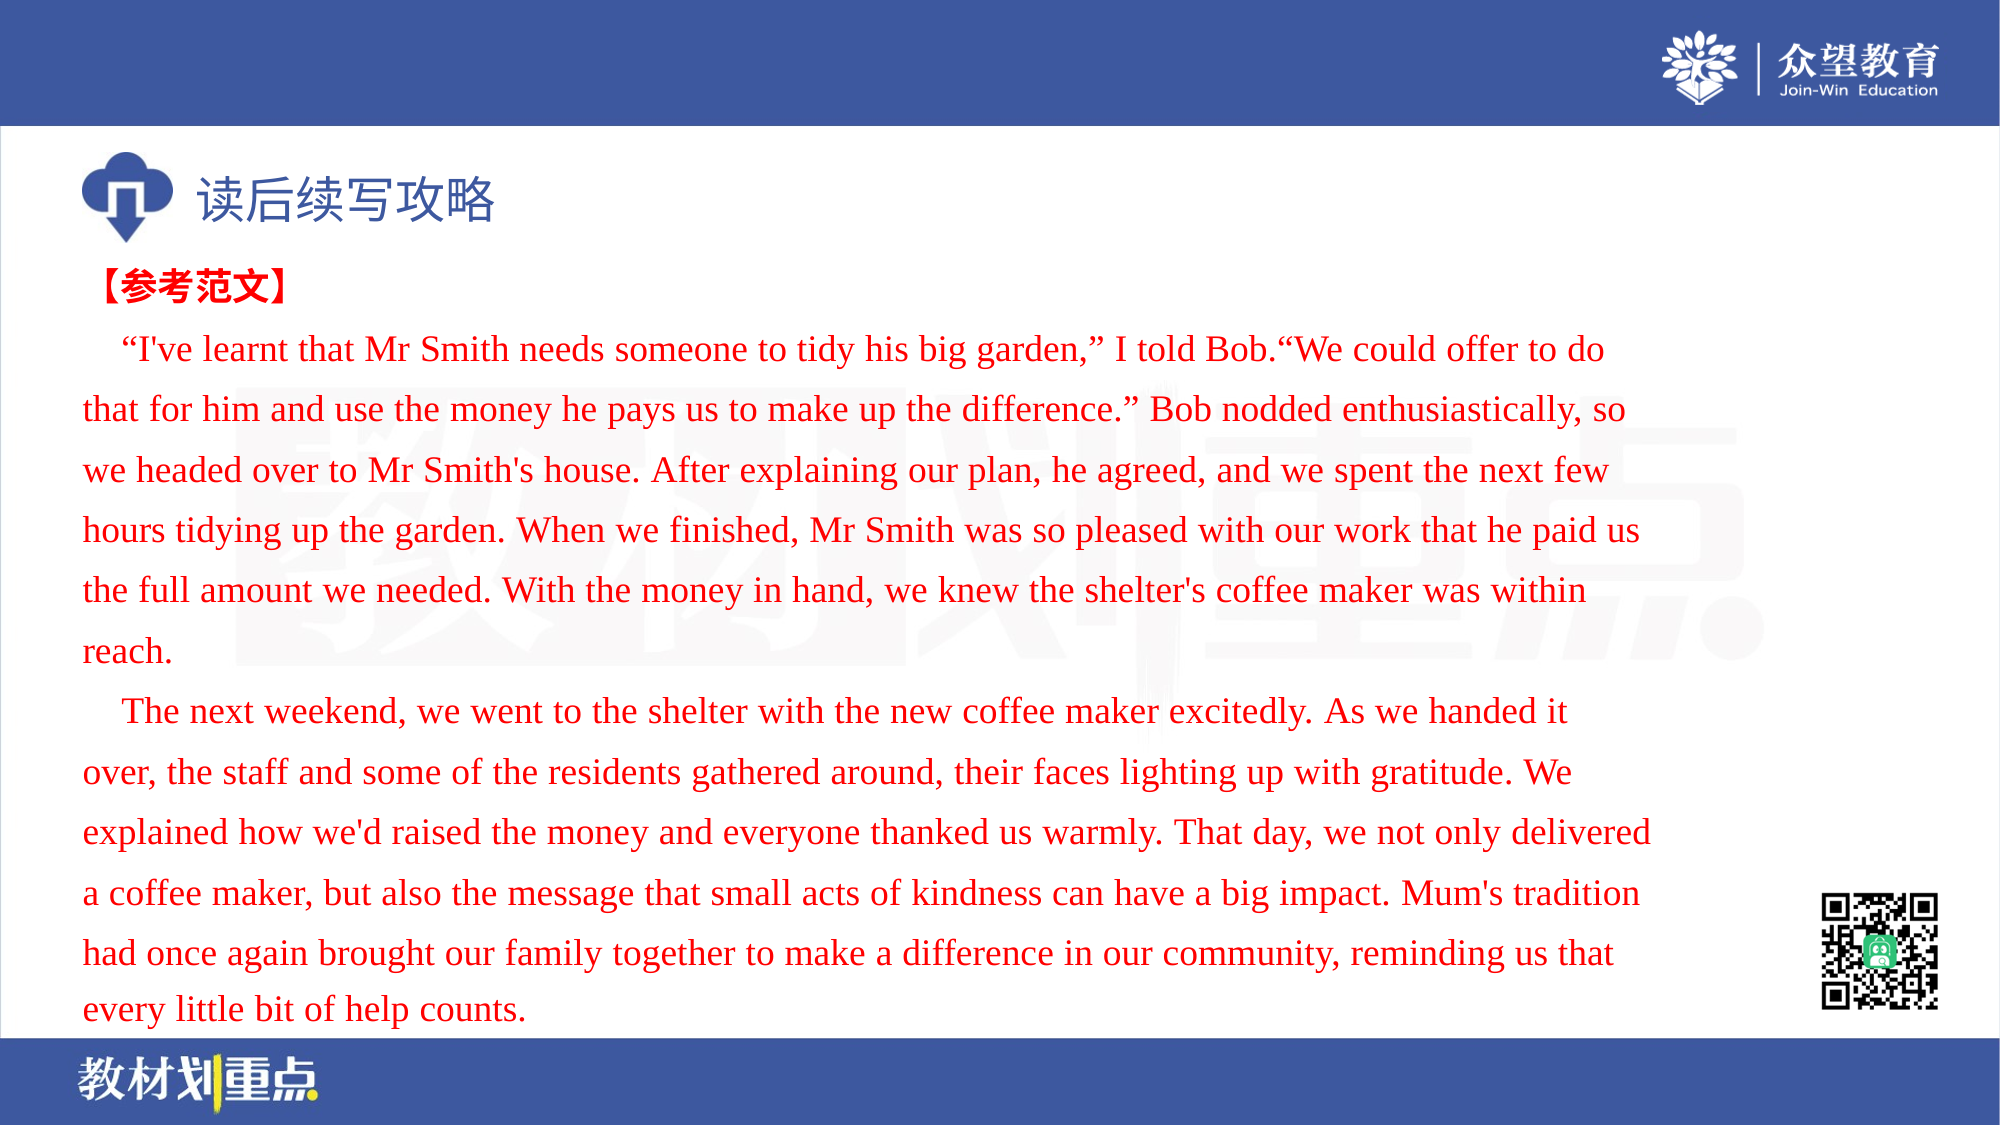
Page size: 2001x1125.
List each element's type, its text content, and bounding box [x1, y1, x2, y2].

text_box 【参考范文】 “I've learnt that Mr Smith needs someone to tidy his big garden,” I told Bob.“We could offer to do that for him and use the money he pays us to make up the difference.” Bob nodded enthusiastically, so we headed over to Mr Smith's house. After explaining our plan, he agreed, and we spent the next few hours tidying up the garden. When we finished, Mr Smith was so pleased with our work that he paid us the full amount we needed. With the money in hand, we knew the shelter's coffee maker was within reach. The next weekend, we went to the shelter with the new coffee maker excitedly. As we handed it over, the staff and some of the residents gathered around, their faces lighting up with gratitude. We explained how we'd raised the money and everyone thanked us warmly. That day, we not only delivered a coffee maker, but also the message that small acts of kindness can have a big impact. Mum's tradition had once again brought our family together to make a difference in our community, reminding us that every little bit of help counts. [82, 247, 1817, 1025]
picture [0, 0, 2000, 1125]
